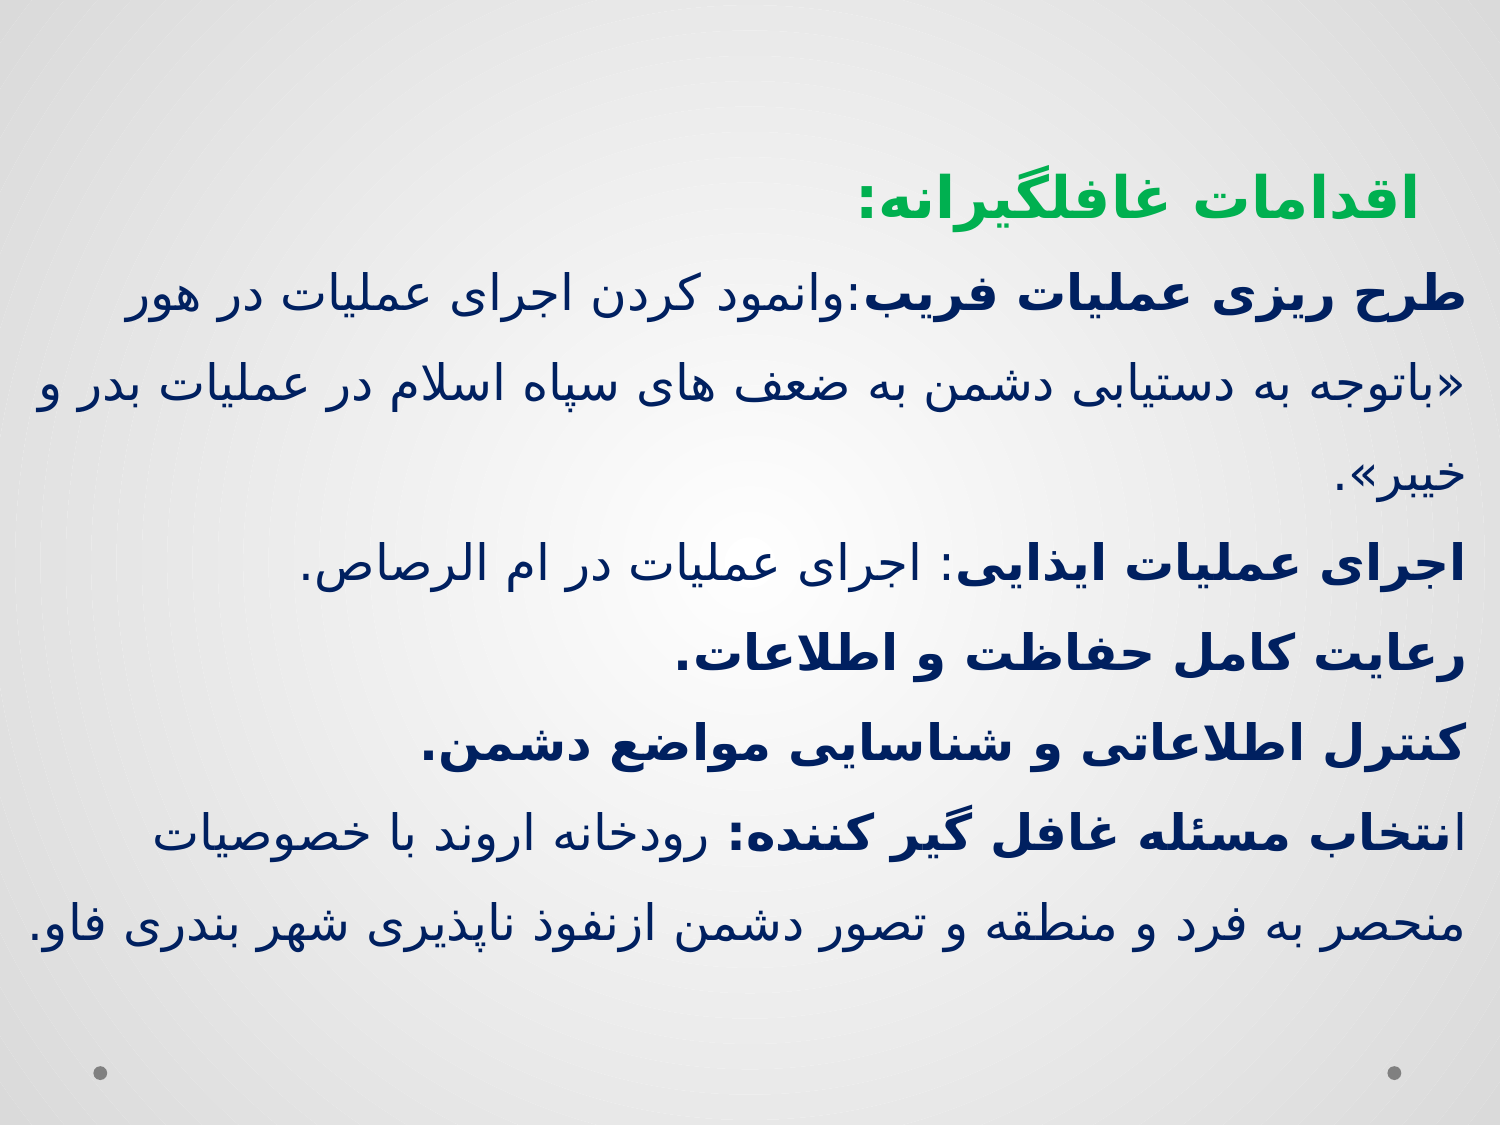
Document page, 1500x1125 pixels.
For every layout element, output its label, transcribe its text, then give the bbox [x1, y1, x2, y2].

title اقدامات غافلگیرانه: طرح ریزی عملیات فریب:وانمود کردن اجرای عملیات در هور «باتوجه به دستیابی دشمن به ضعف های سپاه اسلام در عملیات بدر و خیبر». اجرای عملیات ایذایی: اجرای عملیات در ام الرصاص. رعایت کامل حفاظت و اطلاعات. کنترل اطلاعاتی و شناسایی مواضع دشمن. انتخاب مسئله غافل گیر کننده: رودخانه اروند با خصوصیات منحصر به فرد و منطقه و تصور دشمن ازنفوذ ناپذیری شهر بندری فاو. [0, 78, 1483, 998]
